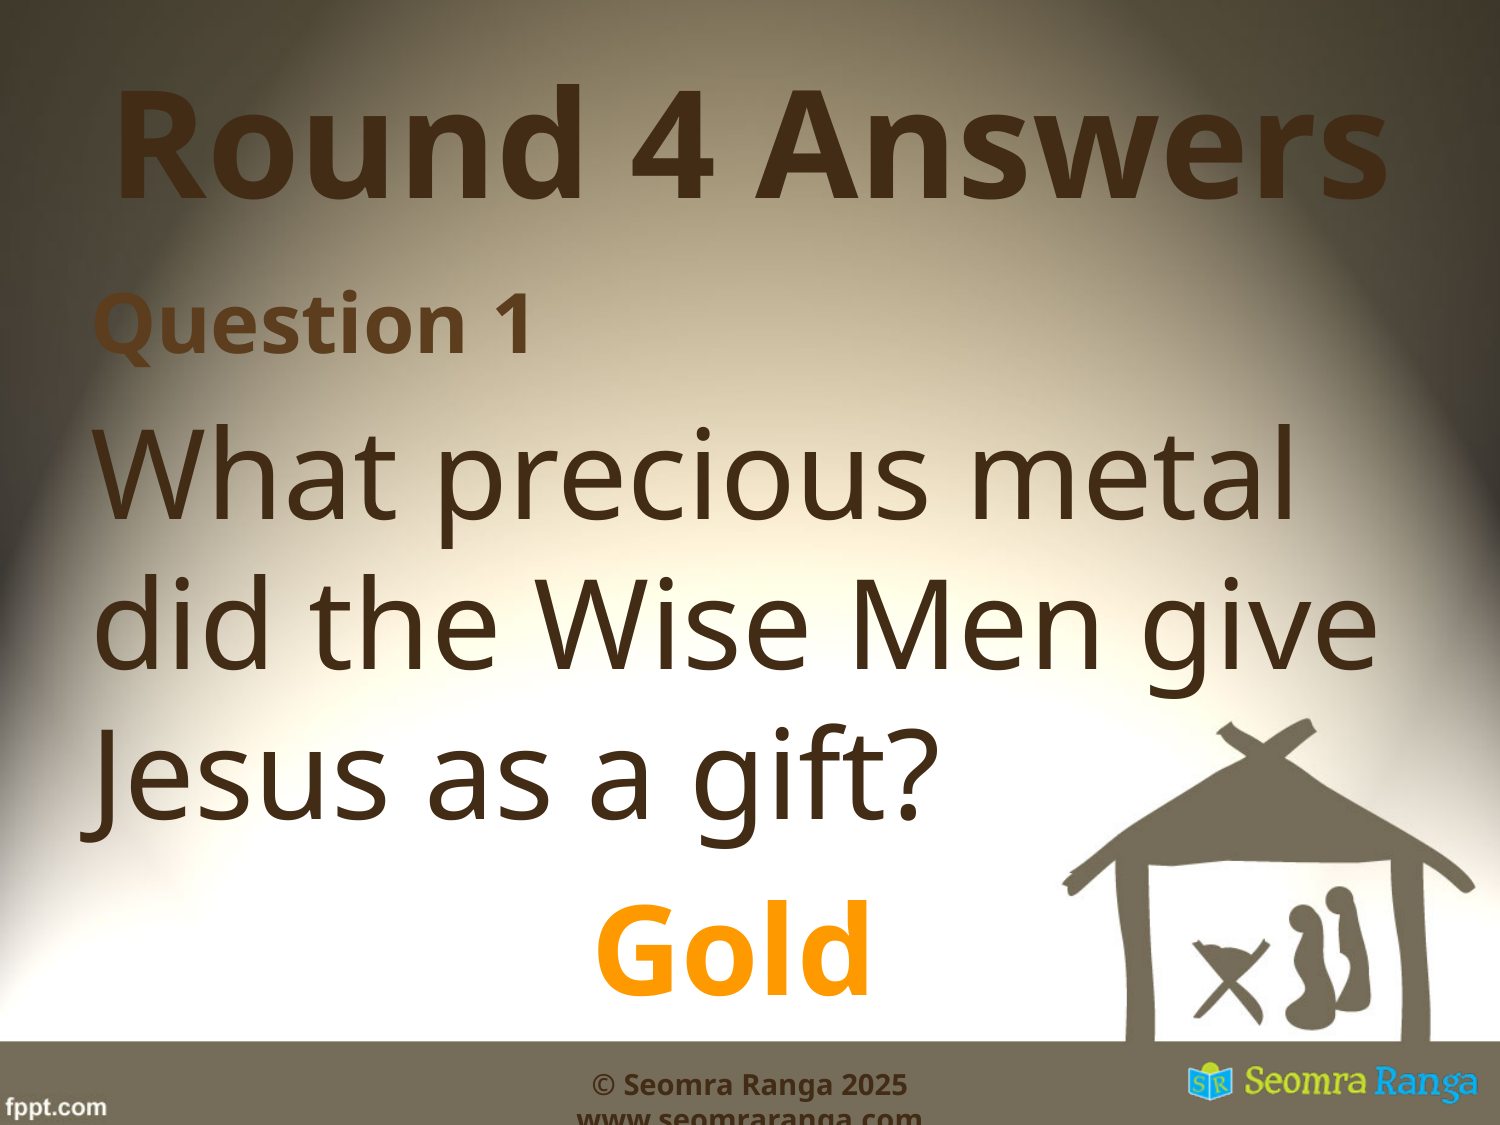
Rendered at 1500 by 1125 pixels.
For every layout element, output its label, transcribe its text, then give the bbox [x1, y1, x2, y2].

title Round 4 Answers [75, 45, 1425, 233]
text_box © Seomra Ranga 2025 www.seomraranga.com [401, 1058, 1099, 1125]
list Question 1 What precious metal did the Wise Men give Jesus as a gift? Gold [75, 262, 1425, 1005]
picture [0, 0, 1500, 1125]
